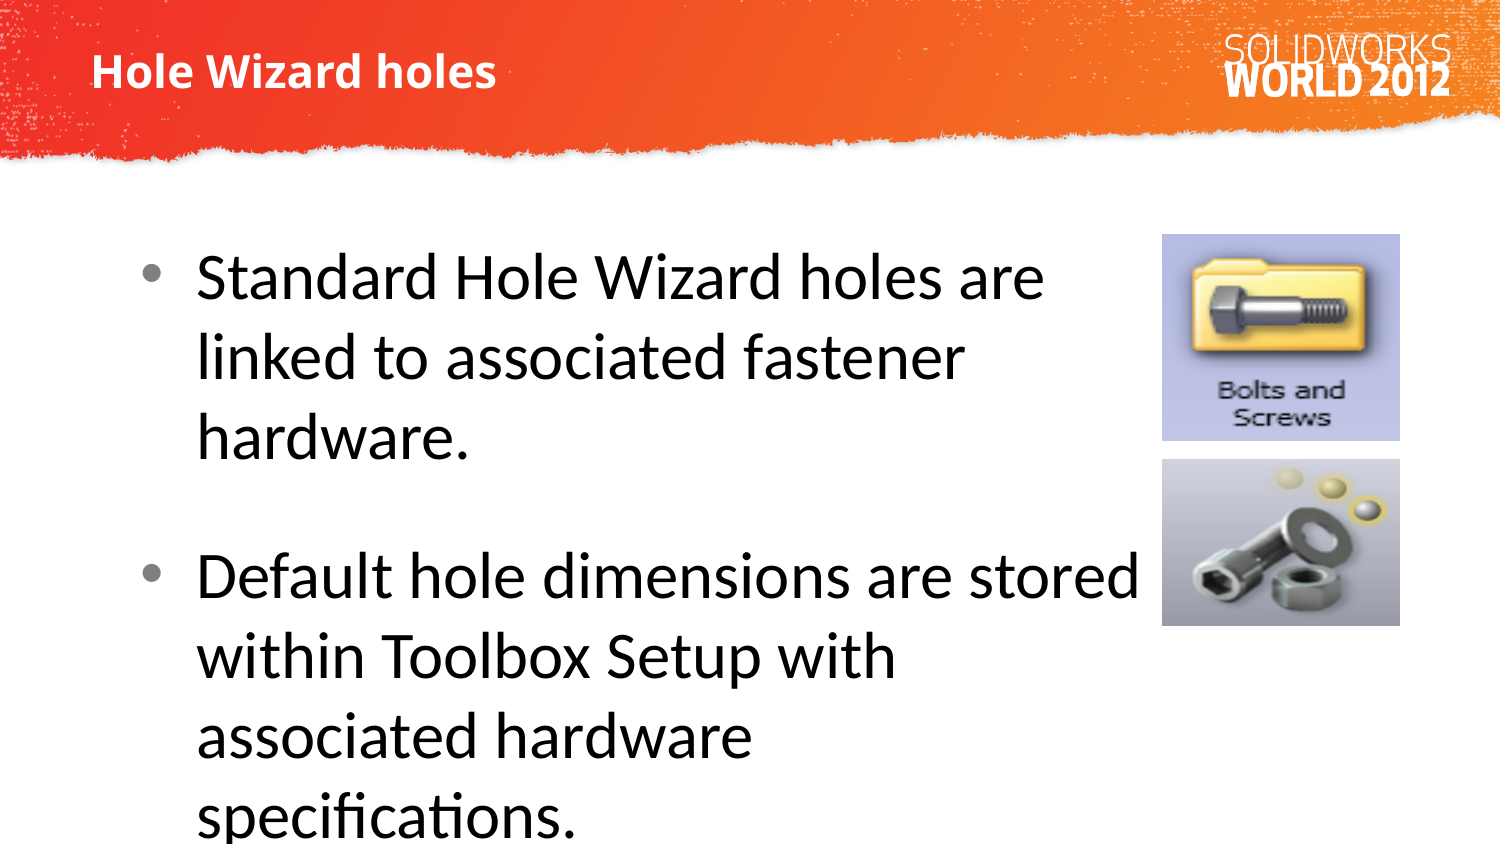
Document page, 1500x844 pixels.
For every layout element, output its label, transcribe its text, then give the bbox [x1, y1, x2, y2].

title Hole Wizard holes [75, 18, 1163, 122]
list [1162, 234, 1401, 441]
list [1162, 459, 1401, 626]
list Standard Hole Wizard holes are linked to associated fastener hardware. Default hole dimensions are stored within Toolbox Setup with associated hardware specifications. [125, 225, 1163, 722]
picture [0, 0, 1500, 844]
